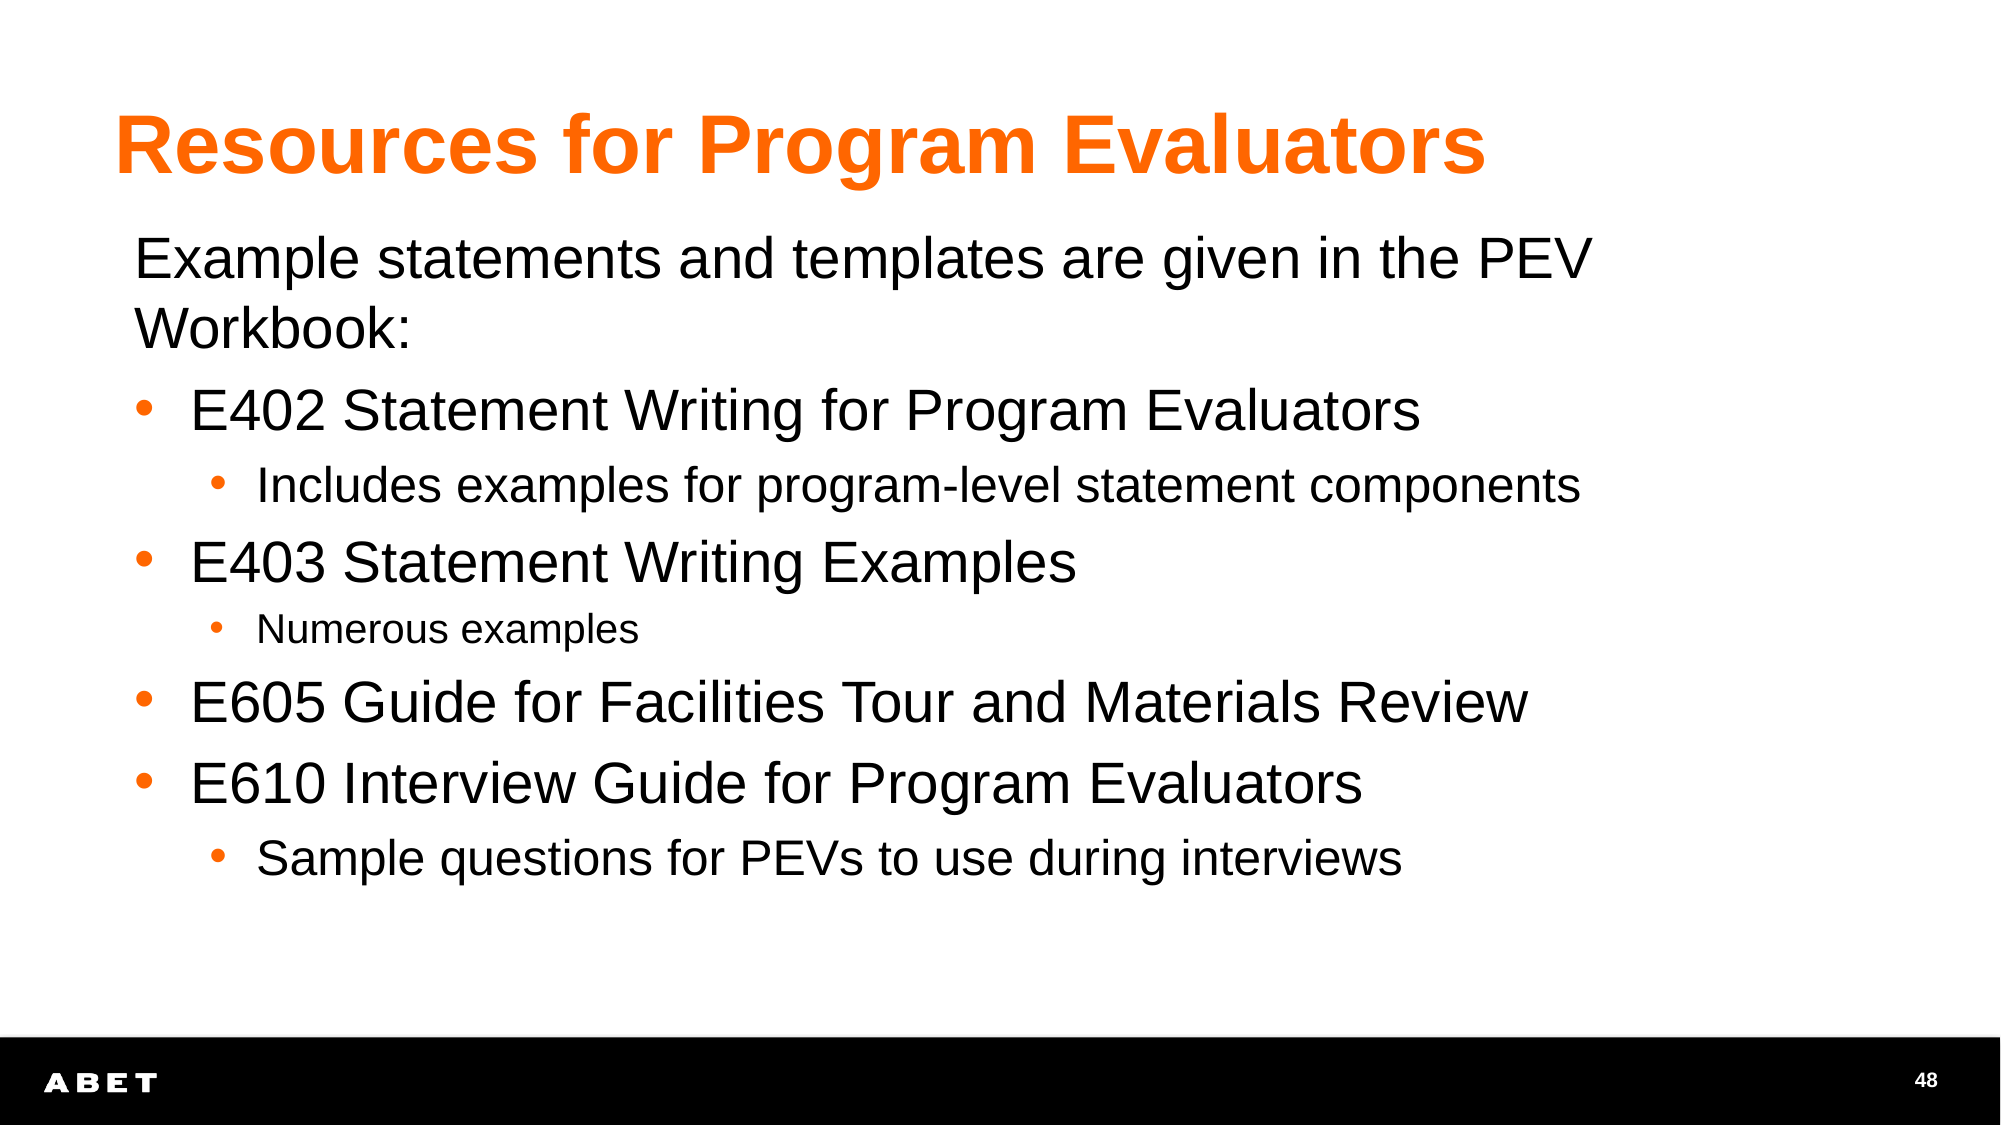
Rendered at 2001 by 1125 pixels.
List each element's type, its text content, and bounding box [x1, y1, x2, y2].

list Example statements and templates are given in the PEV Workbook: E402 Statement Writing for Program Evaluators Includes examples for program-level statement components E403 Statement Writing Examples Numerous examples E605 Guide for Facilities Tour and Materials Review E610 Interview Guide for Program Evaluators Sample questions for PEVs to use during interviews [119, 213, 1729, 1000]
picture [16, 1052, 184, 1113]
title Resources for Program Evaluators [99, 82, 1900, 213]
